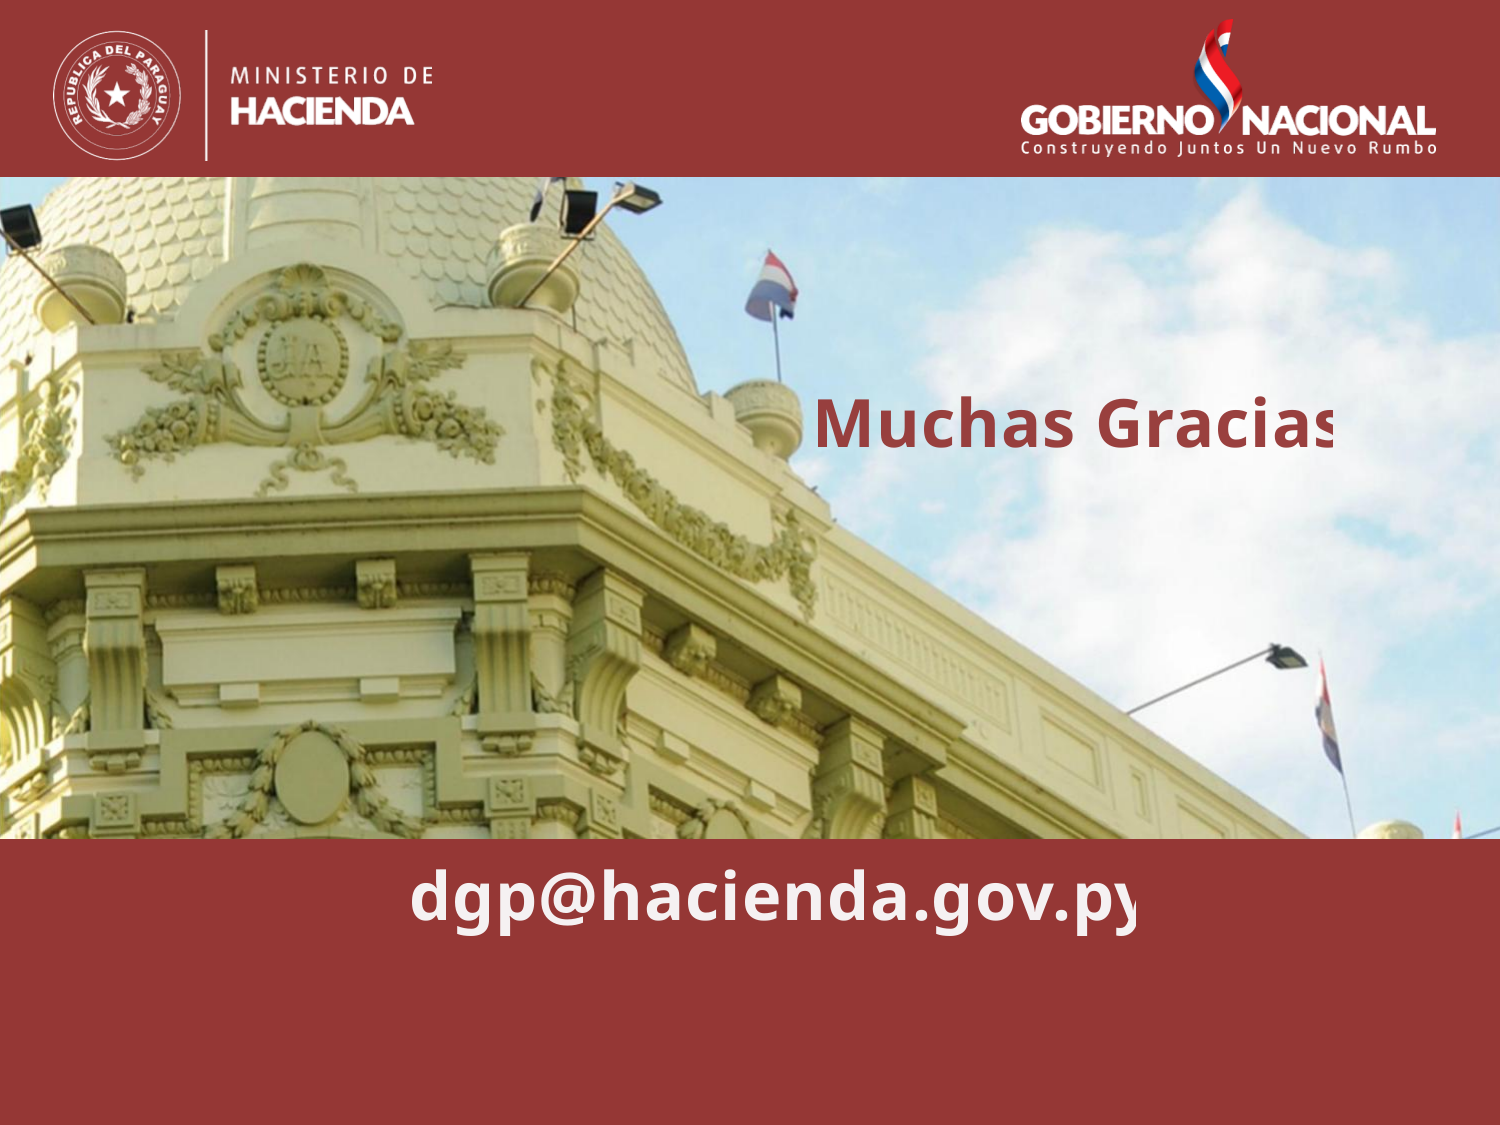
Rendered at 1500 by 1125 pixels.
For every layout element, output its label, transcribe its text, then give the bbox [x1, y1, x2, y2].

picture [53, 30, 432, 161]
text_box dgp@hacienda.gov.py [328, 845, 1235, 941]
text_box Muchas Gracias [797, 373, 1363, 469]
picture [0, 177, 1500, 839]
picture [1021, 19, 1436, 157]
